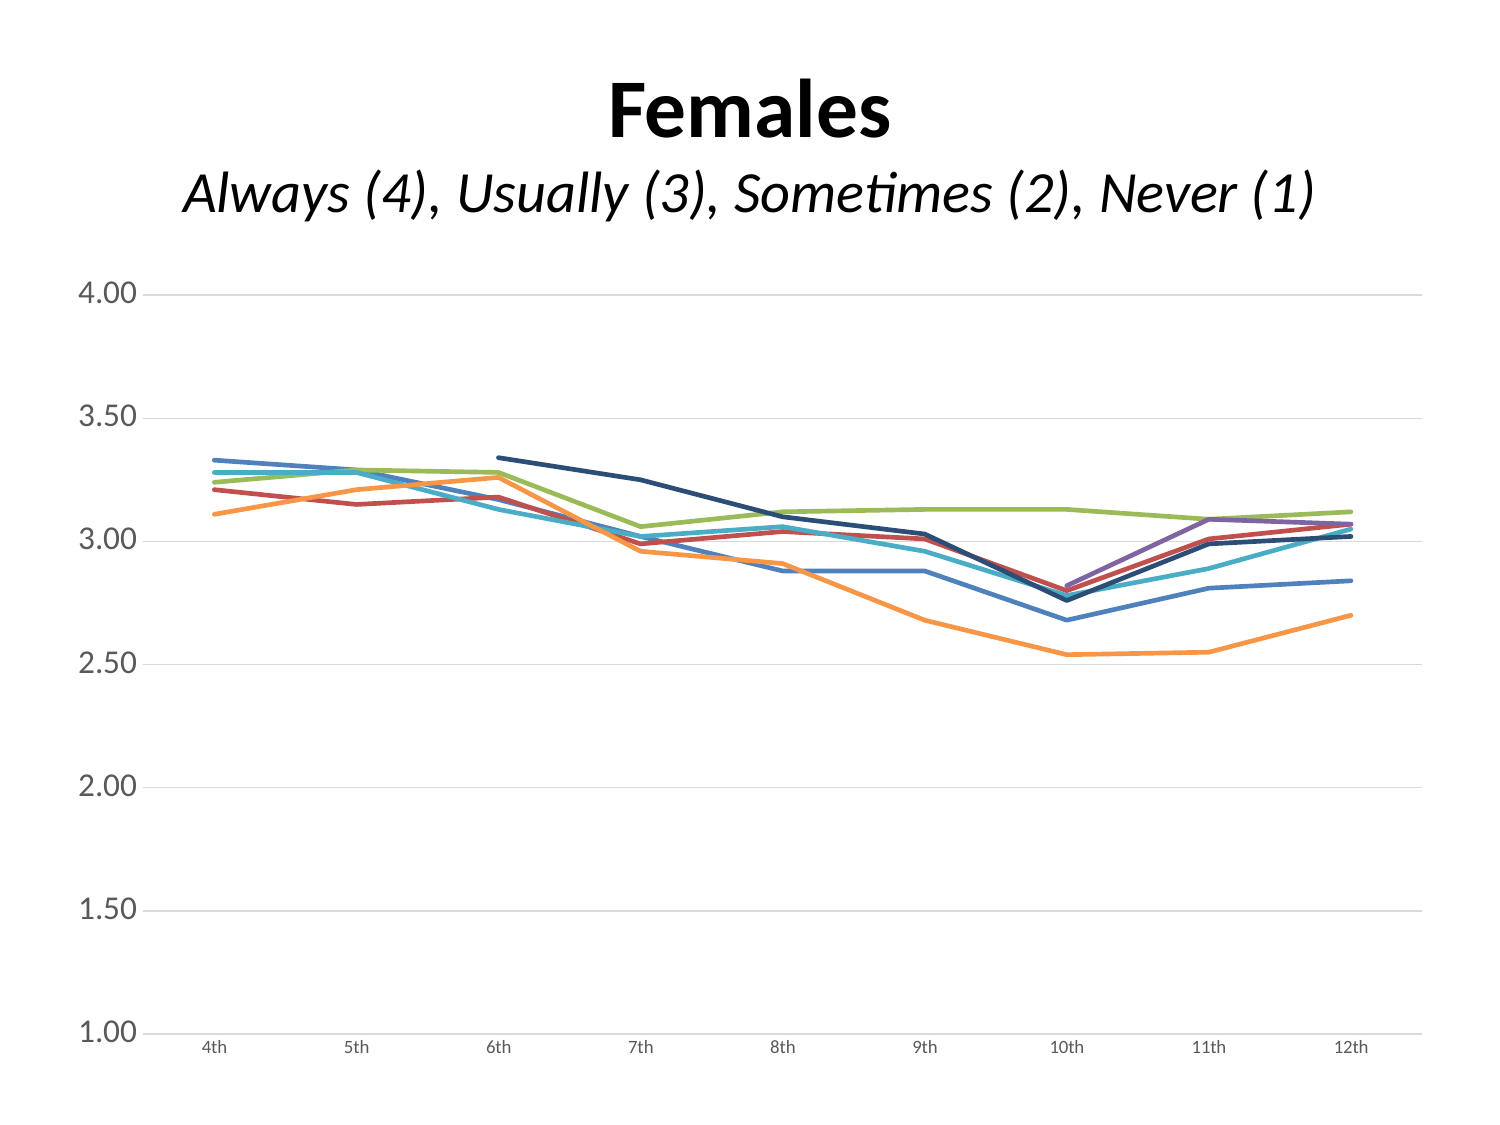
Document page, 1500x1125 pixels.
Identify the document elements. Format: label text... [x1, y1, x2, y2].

chart [49, 262, 1451, 1076]
title Females Always (4), Usually (3), Sometimes (2), Never (1) [75, 45, 1425, 233]
